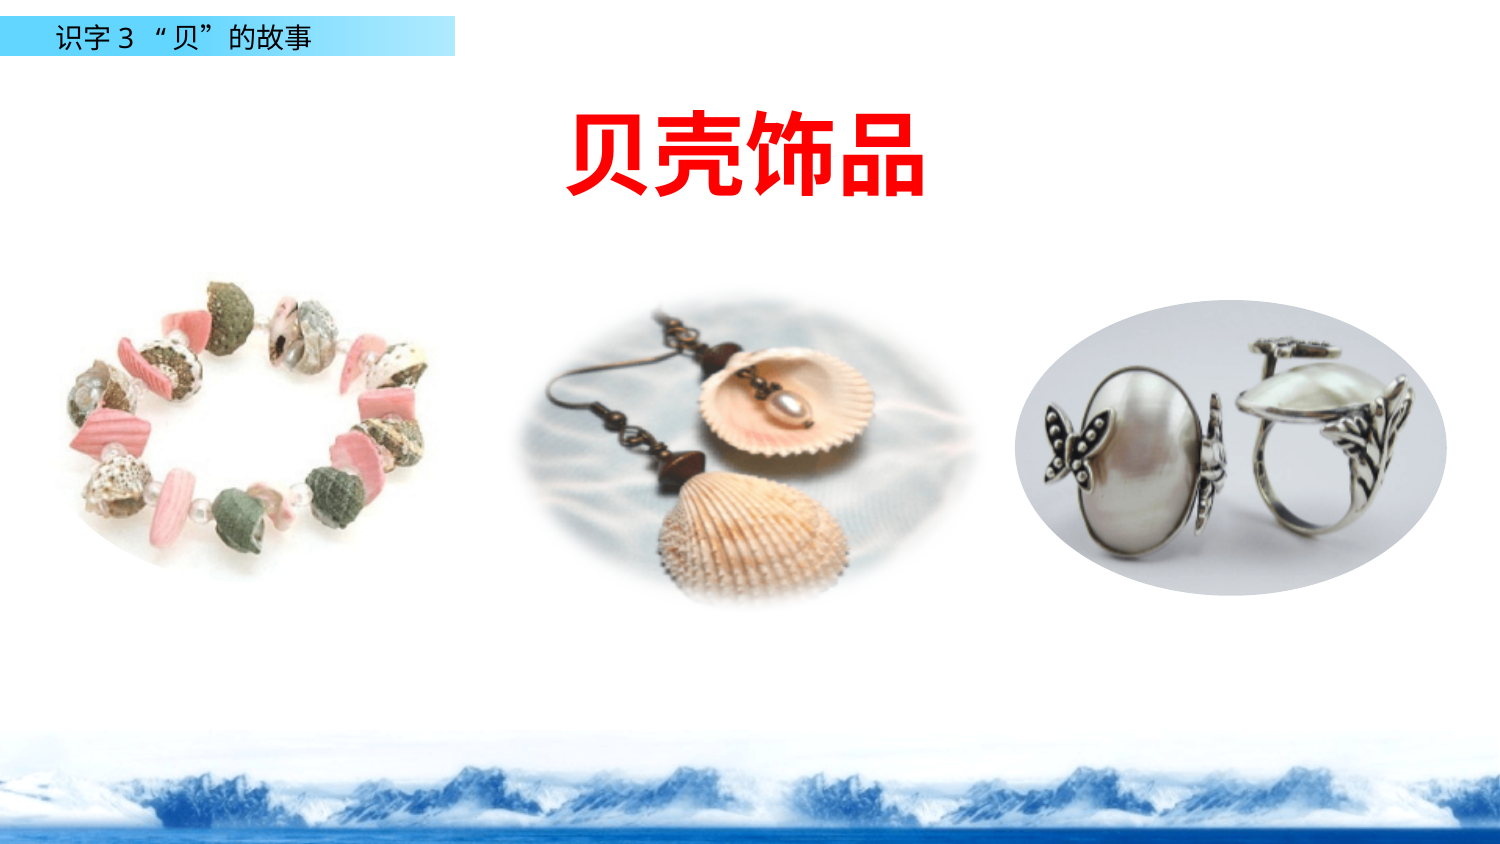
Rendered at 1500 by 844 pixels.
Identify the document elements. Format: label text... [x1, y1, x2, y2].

picture [1014, 299, 1447, 596]
picture [0, 730, 1500, 844]
text_box 贝壳饰品 [528, 67, 963, 215]
picture [37, 261, 467, 583]
picture [501, 282, 991, 614]
